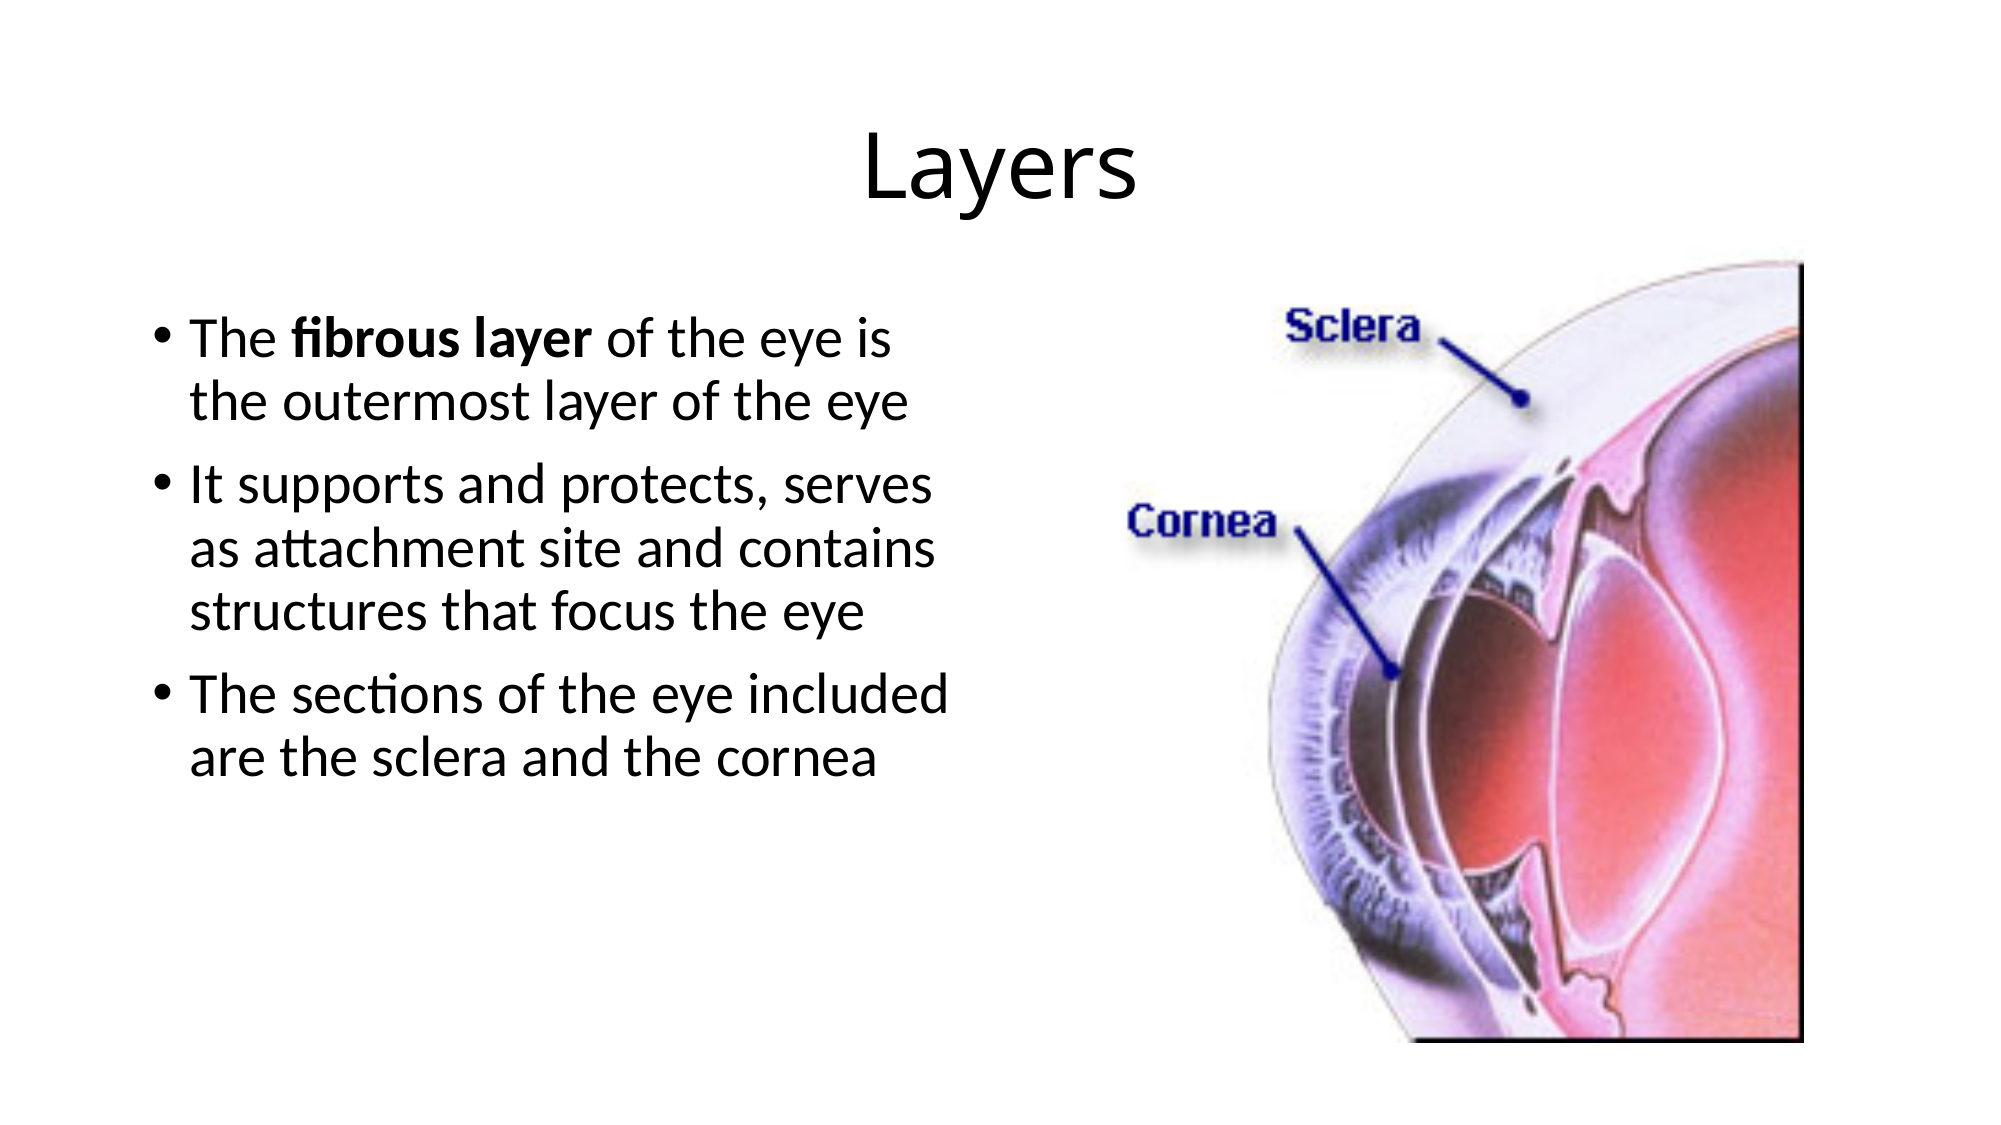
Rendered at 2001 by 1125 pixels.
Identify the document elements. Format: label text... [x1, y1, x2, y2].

list The fibrous layer of the eye is the outermost layer of the eye It supports and protects, serves as attachment site and contains structures that focus the eye The sections of the eye included are the sclera and the cornea [137, 299, 988, 1014]
title Layers [137, 59, 1863, 278]
picture [1067, 247, 1804, 1043]
